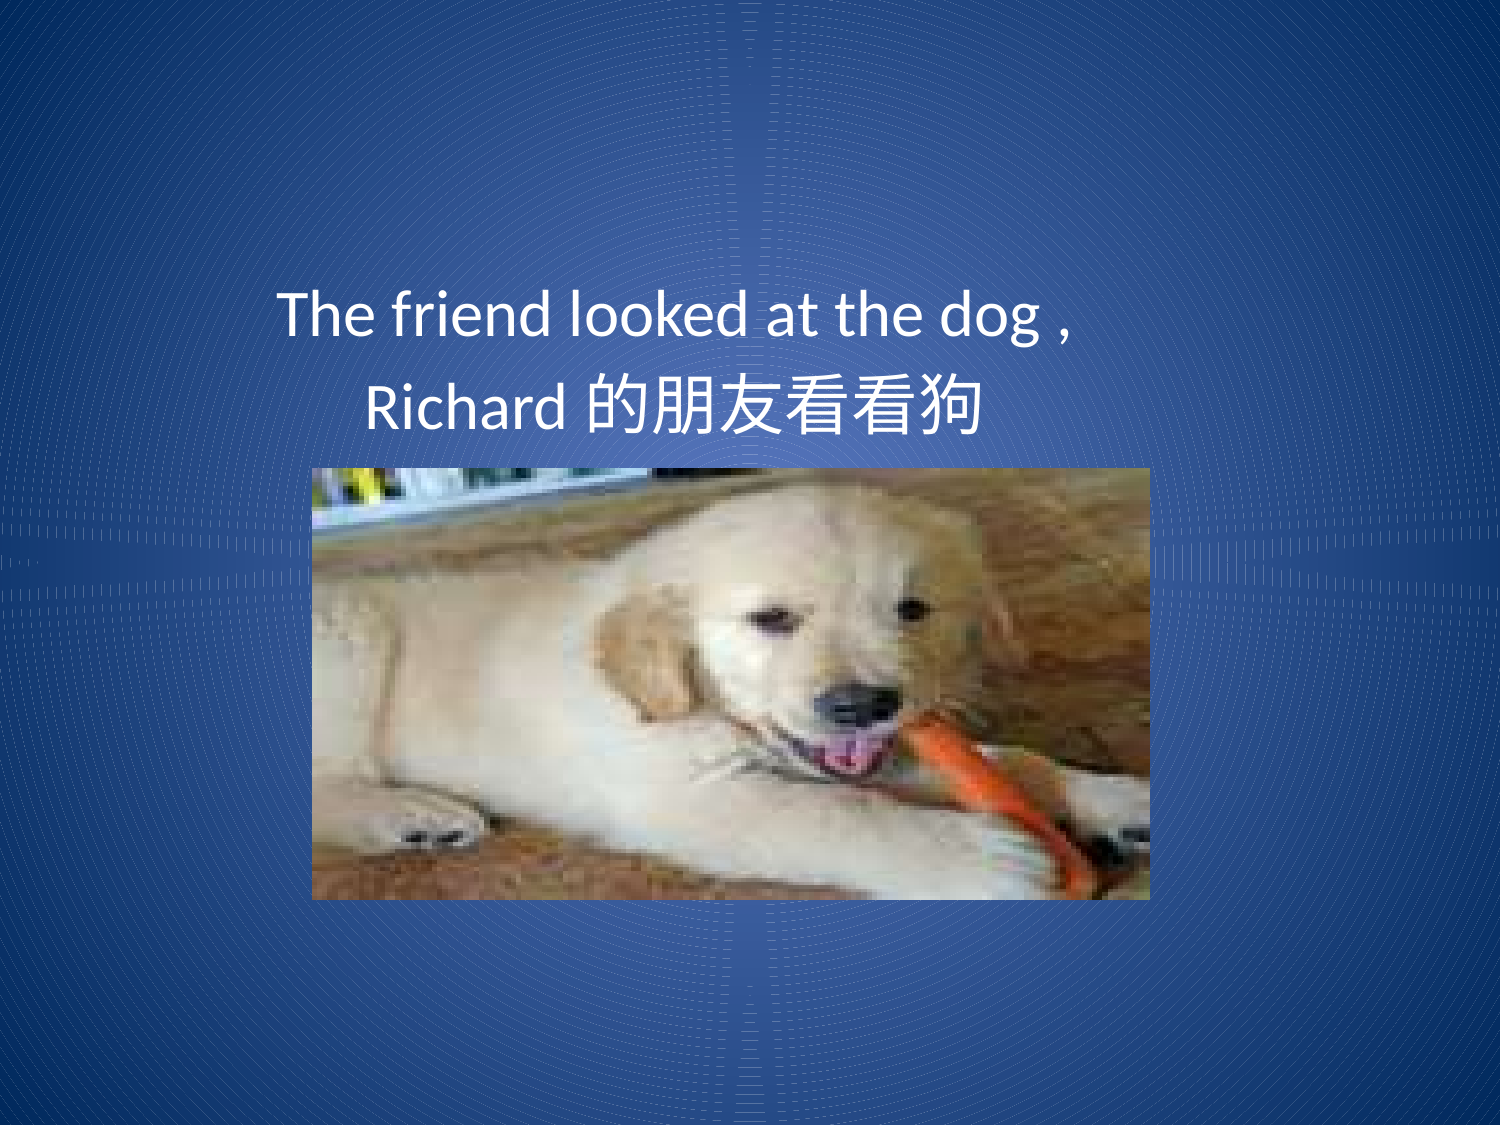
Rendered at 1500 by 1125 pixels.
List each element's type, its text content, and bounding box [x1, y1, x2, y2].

picture [312, 468, 1151, 901]
list The friend looked at the dog , Richard的朋友看看狗 [0, 262, 1351, 1006]
